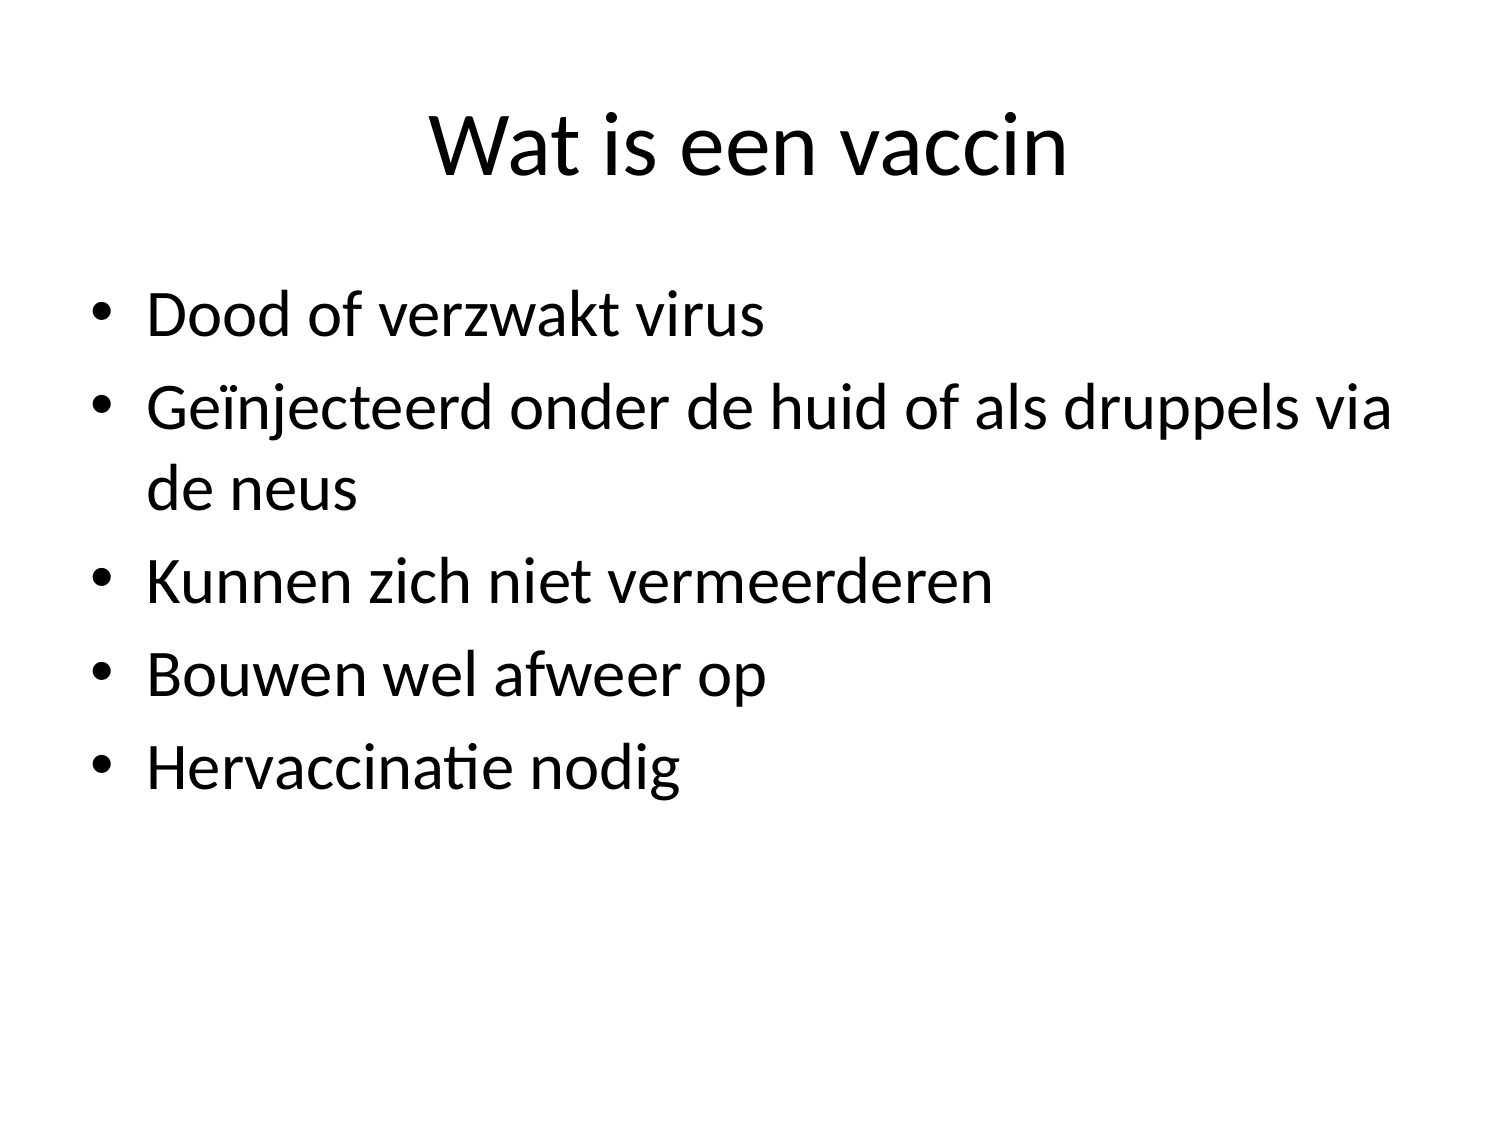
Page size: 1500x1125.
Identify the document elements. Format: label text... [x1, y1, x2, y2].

title Wat is een vaccin [75, 45, 1425, 233]
list Dood of verzwakt virus Geïnjecteerd onder de huid of als druppels via de neus Kunnen zich niet vermeerderen Bouwen wel afweer op Hervaccinatie nodig [75, 262, 1425, 1005]
